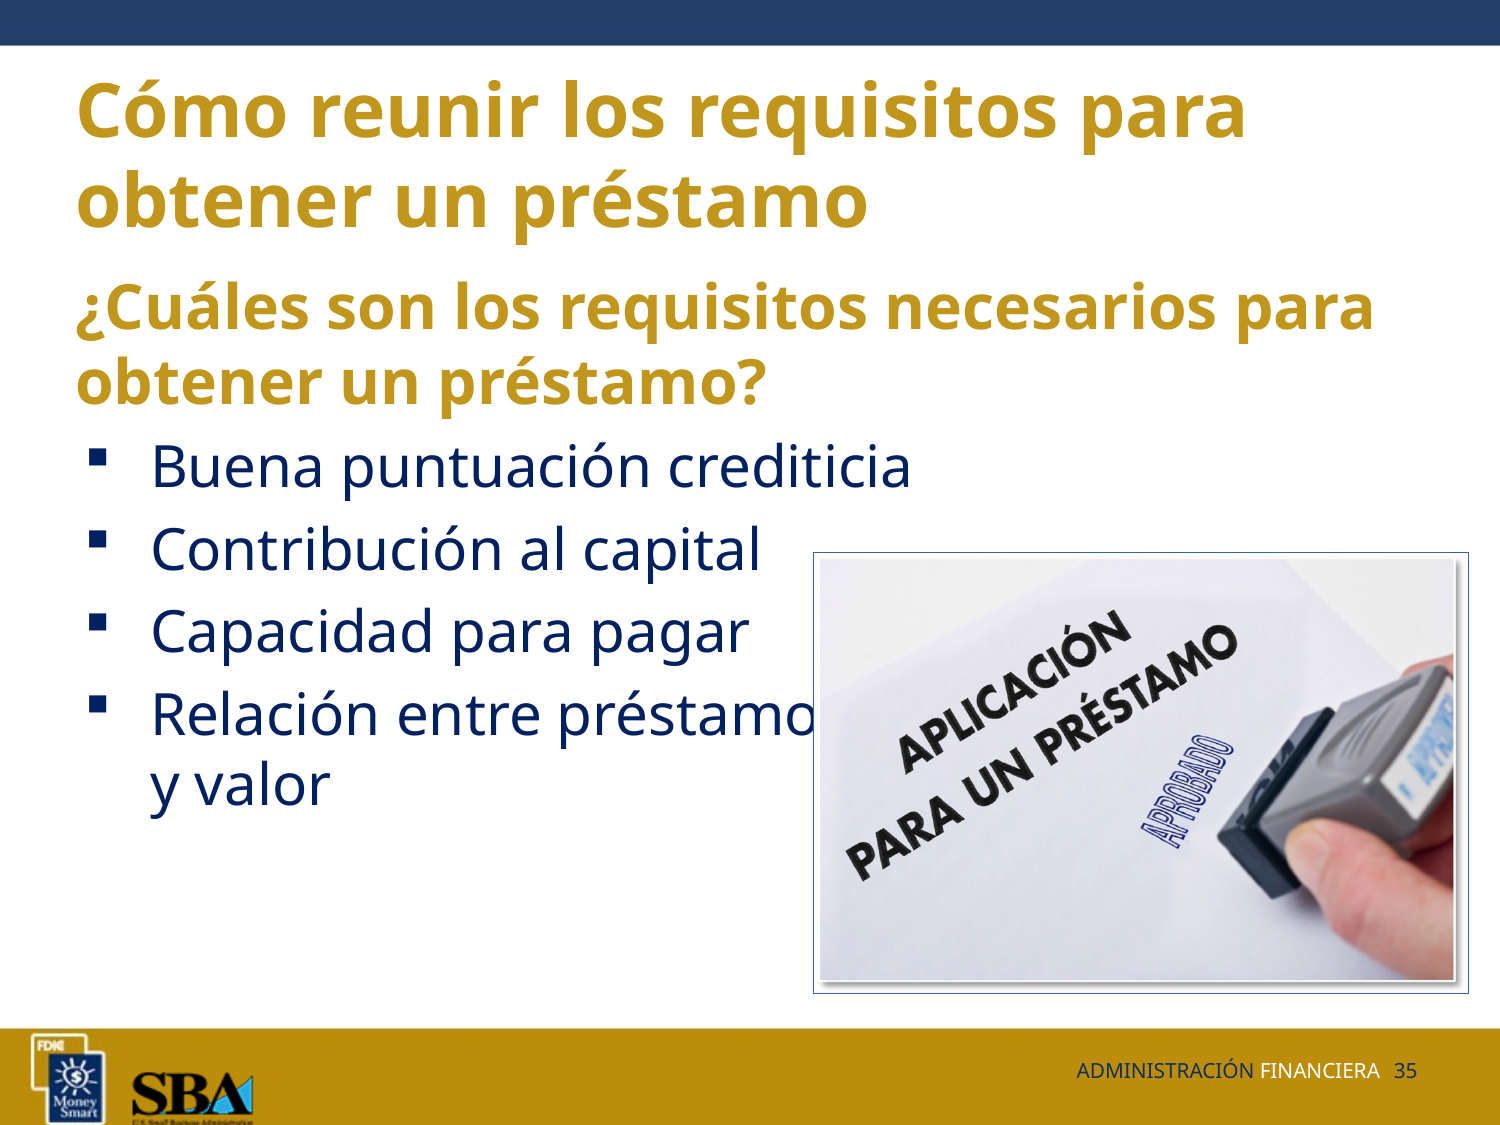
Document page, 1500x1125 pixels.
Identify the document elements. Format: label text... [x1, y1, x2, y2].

list ¿Cuáles son los requisitos necesarios para obtener un préstamo? Buena puntuación crediticia Contribución al capital Capacidad para pagar Relación entre préstamo y valor [75, 267, 1474, 968]
title Cómo reunir los requisitos para obtener un préstamo [75, 62, 1425, 163]
picture [0, 0, 1500, 1125]
